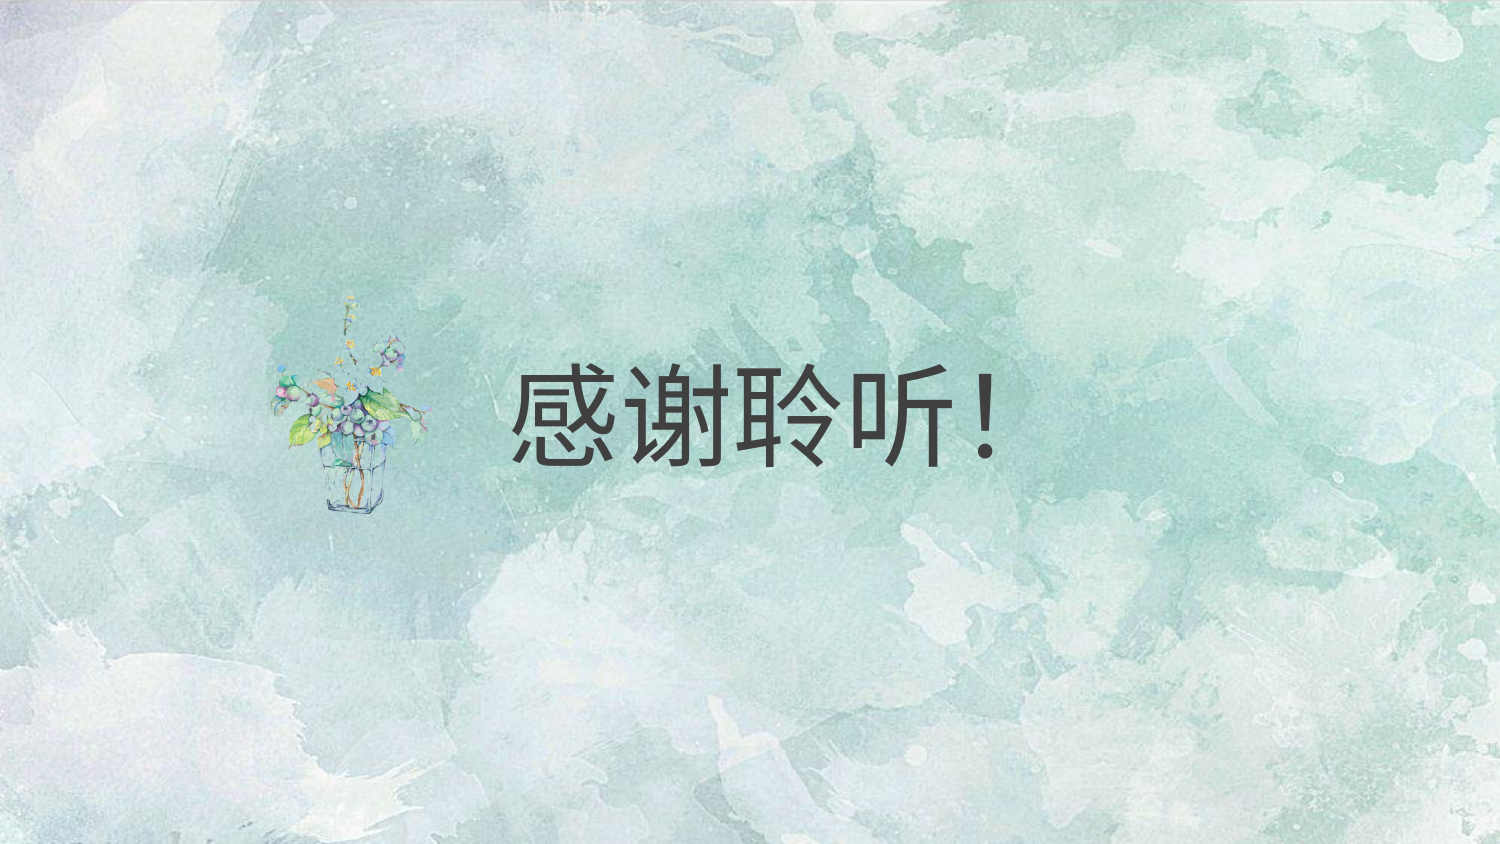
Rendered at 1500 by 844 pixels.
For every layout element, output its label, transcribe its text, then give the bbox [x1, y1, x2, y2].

picture [0, 0, 1500, 844]
text_box 感谢聆听！ [493, 338, 1086, 489]
